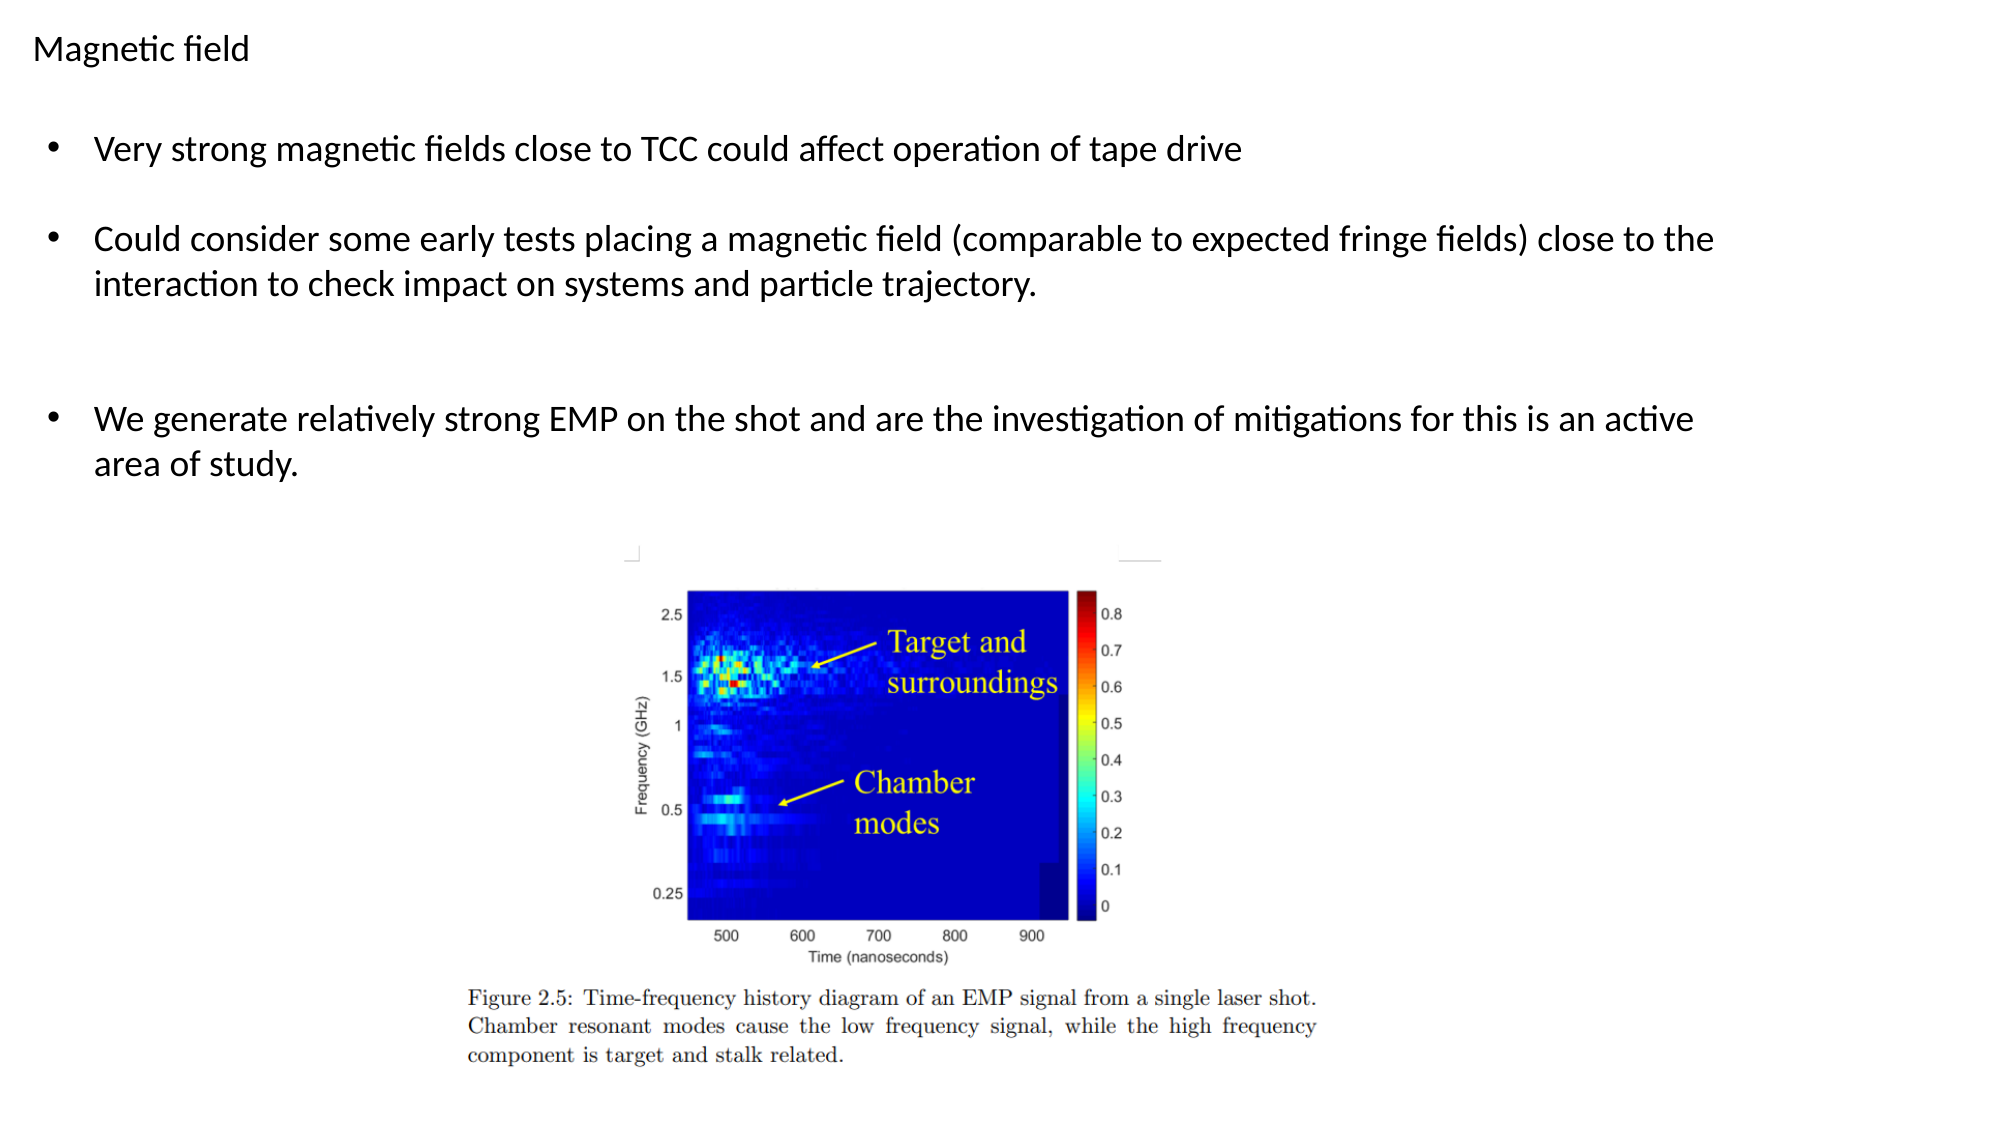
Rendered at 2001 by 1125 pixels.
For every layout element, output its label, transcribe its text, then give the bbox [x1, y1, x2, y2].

text_box Very strong magnetic fields close to TCC could affect operation of tape drive Could consider some early tests placing a magnetic field (comparable to expected fringe fields) close to the interaction to check impact on systems and particle trajectory. We generate relatively strong EMP on the shot and are the investigation of mitigations for this is an active area of study. [32, 116, 1738, 582]
picture [349, 489, 1421, 1093]
text_box Magnetic field [17, 16, 787, 76]
